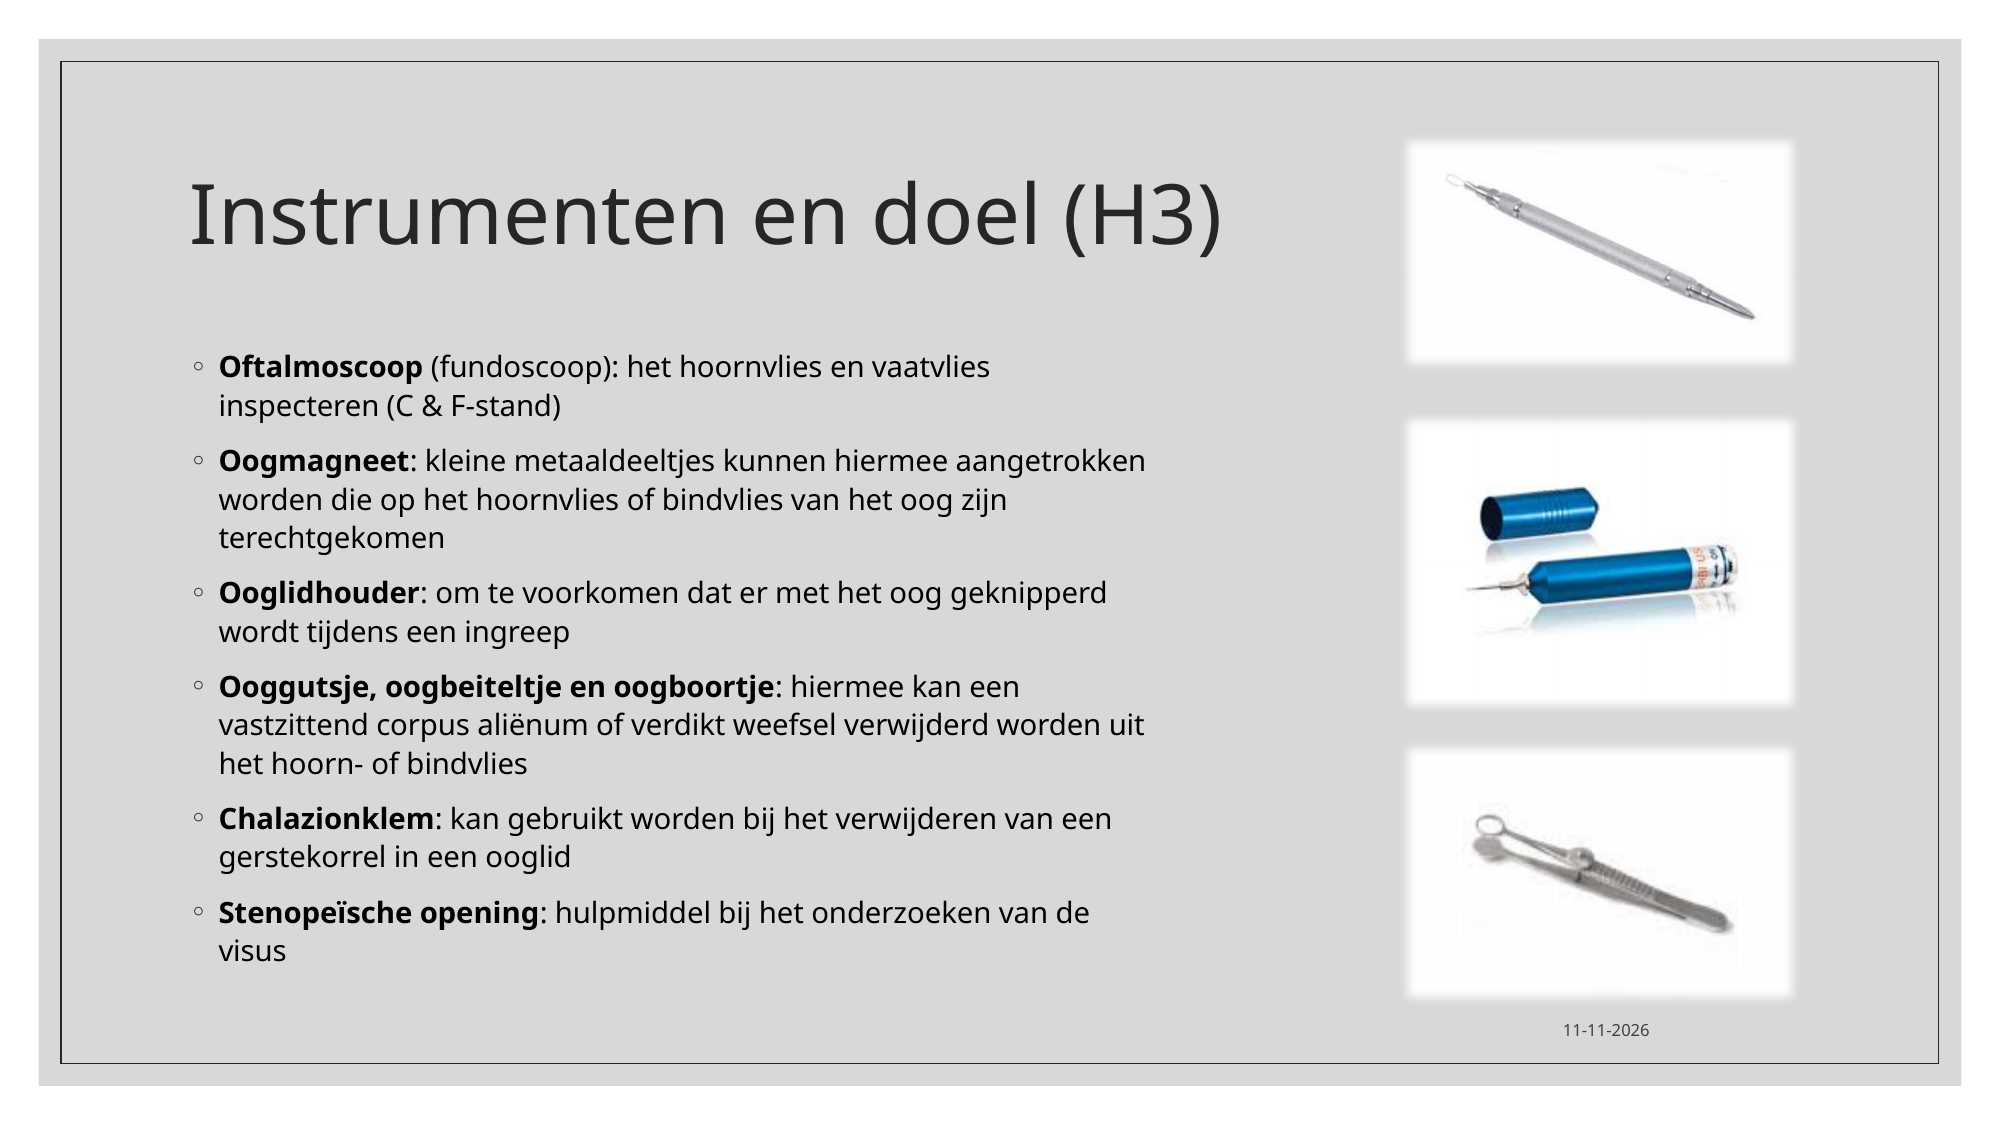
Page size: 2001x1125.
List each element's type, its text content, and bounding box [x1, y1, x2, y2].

picture [1397, 131, 1803, 374]
picture [1397, 410, 1803, 715]
title Instrumenten en doel (H3) [174, 105, 1825, 331]
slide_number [1190, 990, 1665, 1050]
picture [1397, 738, 1803, 1008]
list Oftalmoscoop (fundoscoop): het hoornvlies en vaatvlies inspecteren (C & F-stand) Oogmagneet: kleine metaaldeeltjes kunnen hiermee aangetrokken worden die op het hoornvlies of bindvlies van het oog zijn terechtgekomen Ooglidhouder: om te voorkomen dat er met het oog geknipperd wordt tijdens een ingreep Ooggutsje, oogbeiteltje en oogboortje: hiermee kan een vastzittend corpus aliënum of verdikt weefsel verwijderd worden uit het hoorn- of bindvlies Chalazionklem: kan gebruikt worden bij het verwijderen van een gerstekorrel in een ooglid Stenopeïsche opening: hulpmiddel bij het onderzoeken van de visus [174, 337, 1173, 983]
